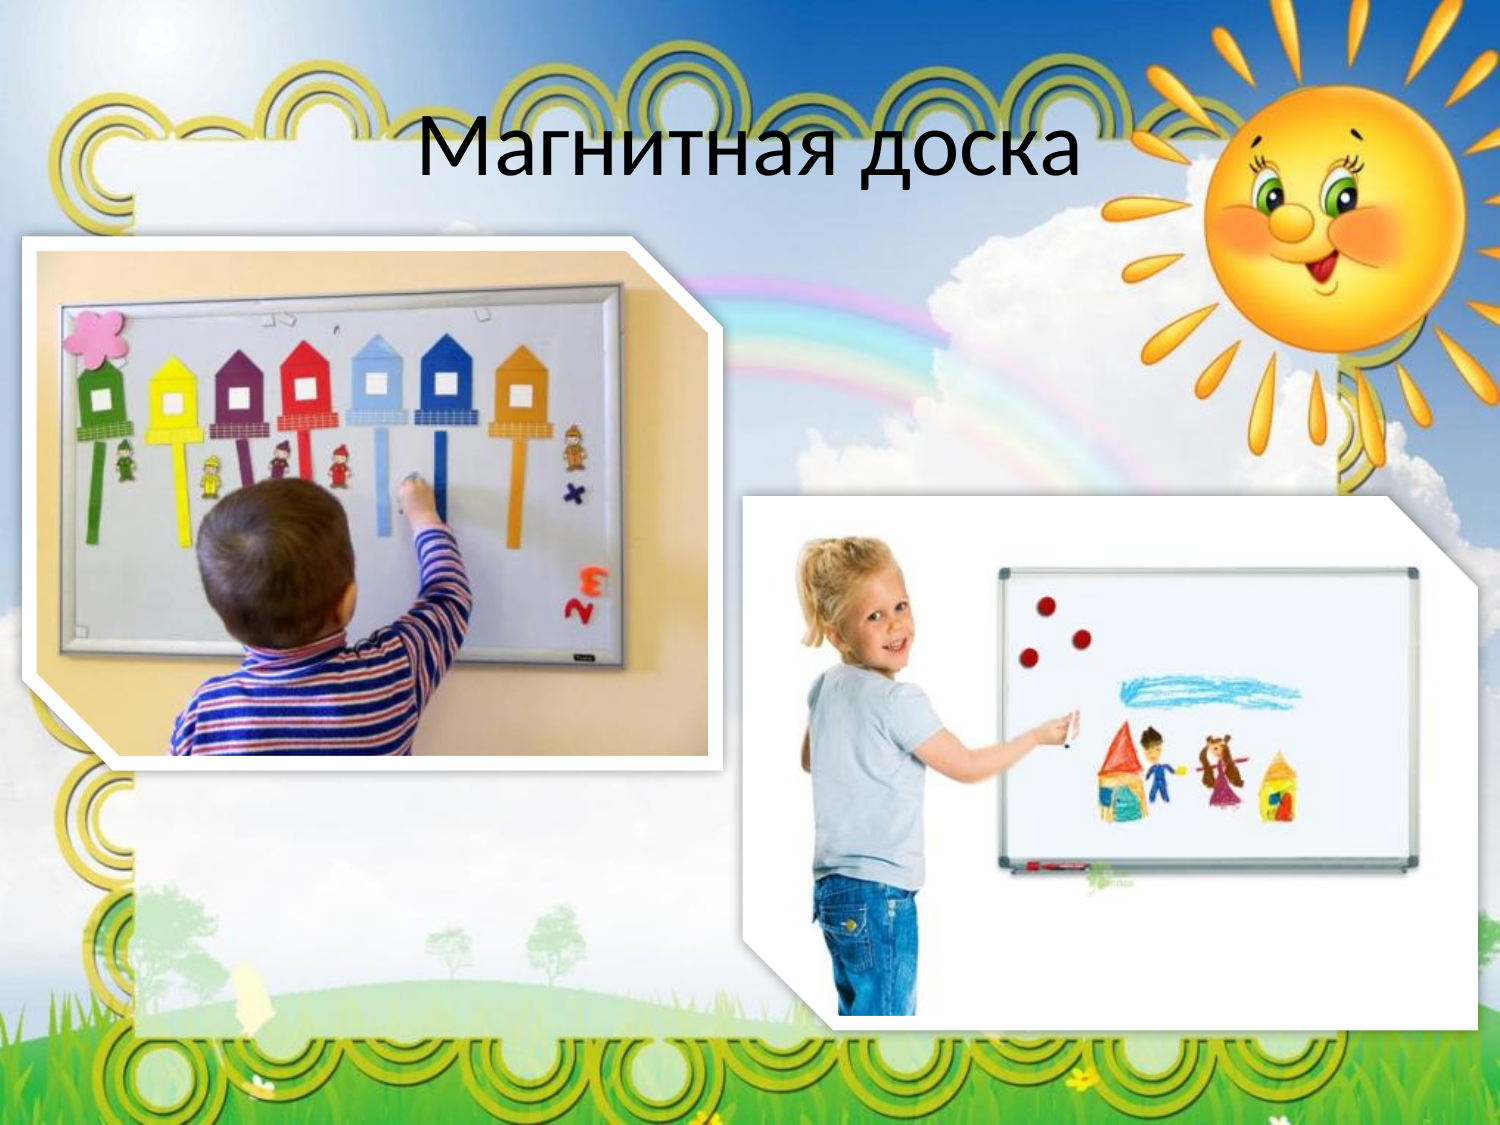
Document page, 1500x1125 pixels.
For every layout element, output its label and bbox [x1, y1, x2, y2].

list [749, 503, 1471, 1024]
picture [0, 0, 1500, 1125]
list [29, 243, 716, 764]
